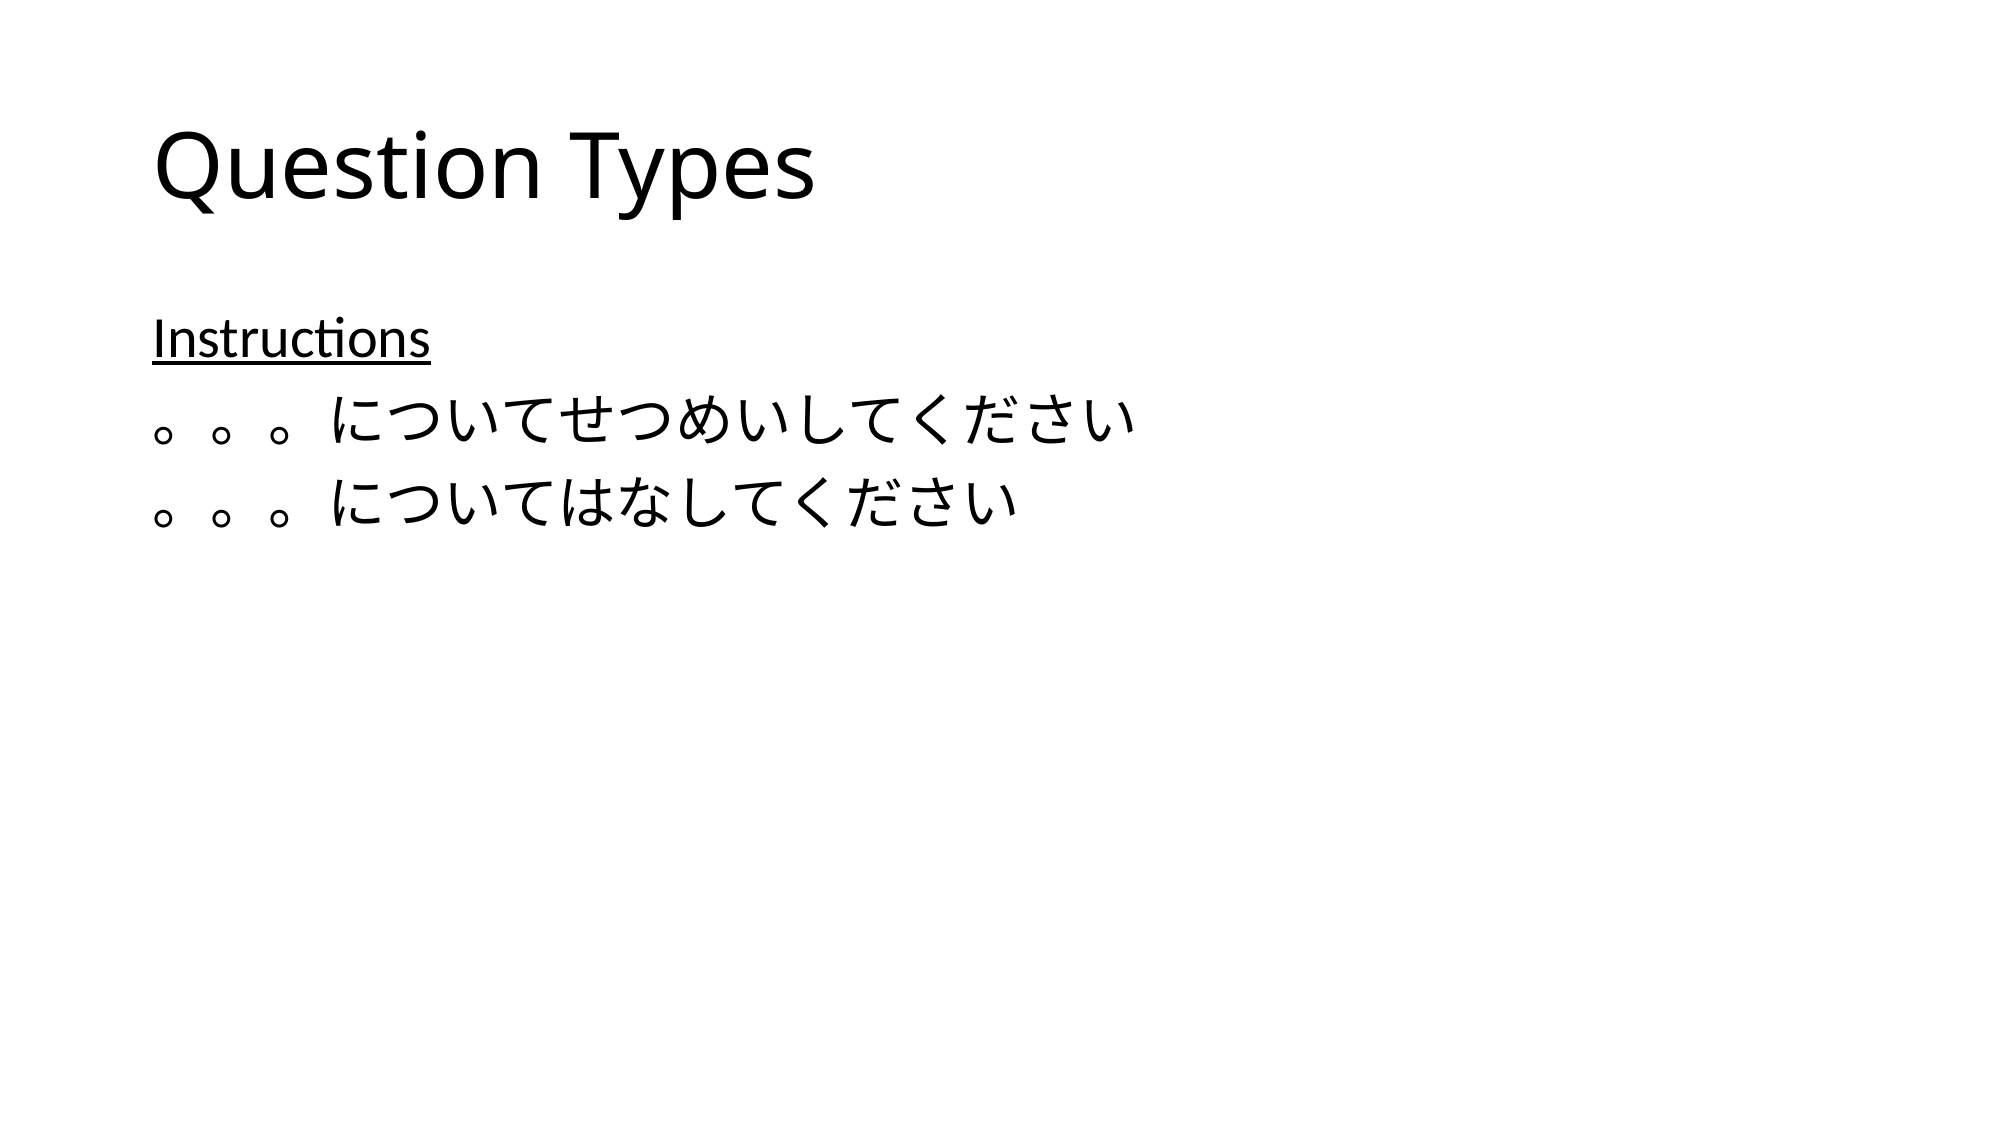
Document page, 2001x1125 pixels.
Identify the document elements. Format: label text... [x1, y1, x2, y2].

title Question Types [137, 59, 1863, 278]
list Instructions 。。。についてせつめいしてください 。。。についてはなしてください [137, 299, 1863, 1014]
